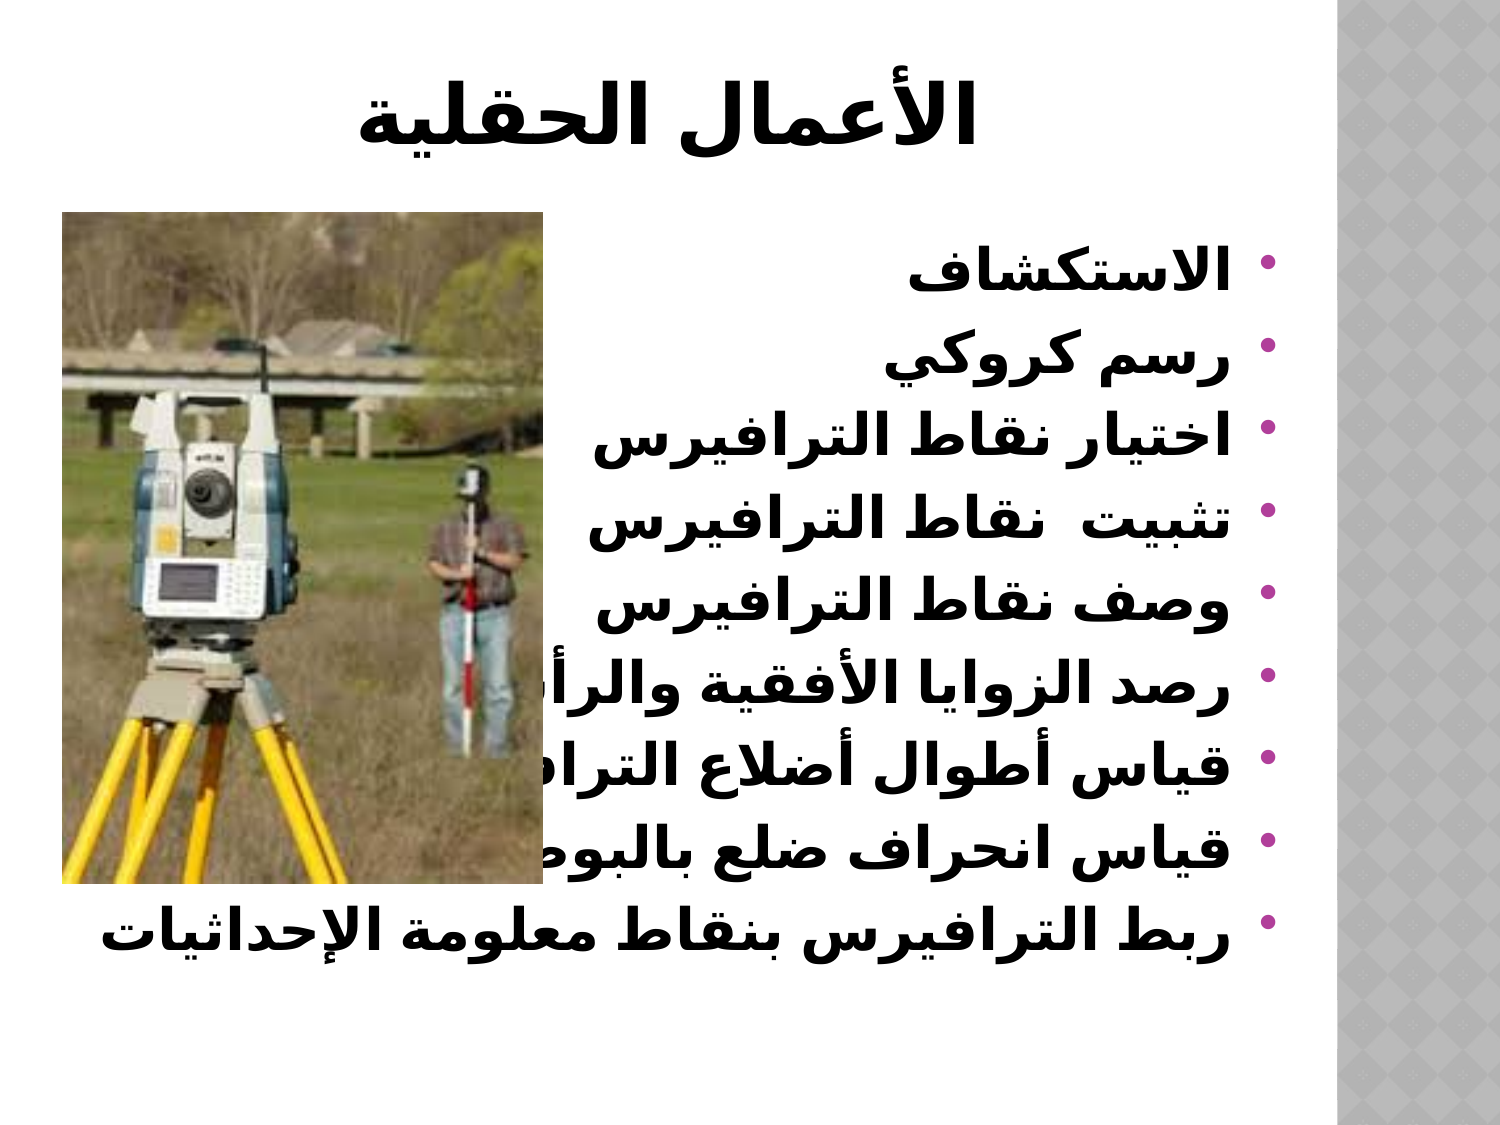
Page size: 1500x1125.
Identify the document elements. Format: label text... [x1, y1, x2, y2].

title الأعمال الحقلية [75, 52, 1263, 161]
picture [61, 211, 543, 885]
list الاستكشاف رسم كروكي اختيار نقاط الترافيرس تثبيت نقاط الترافيرس وصف نقاط الترافيرس رصد الزوايا الأفقية والرأسية قياس أطوال أضلاع الترافيرس قياس انحراف ضلع بالبوصلة ربط الترافيرس بنقاط معلومة الإحداثيات [53, 224, 1294, 1071]
